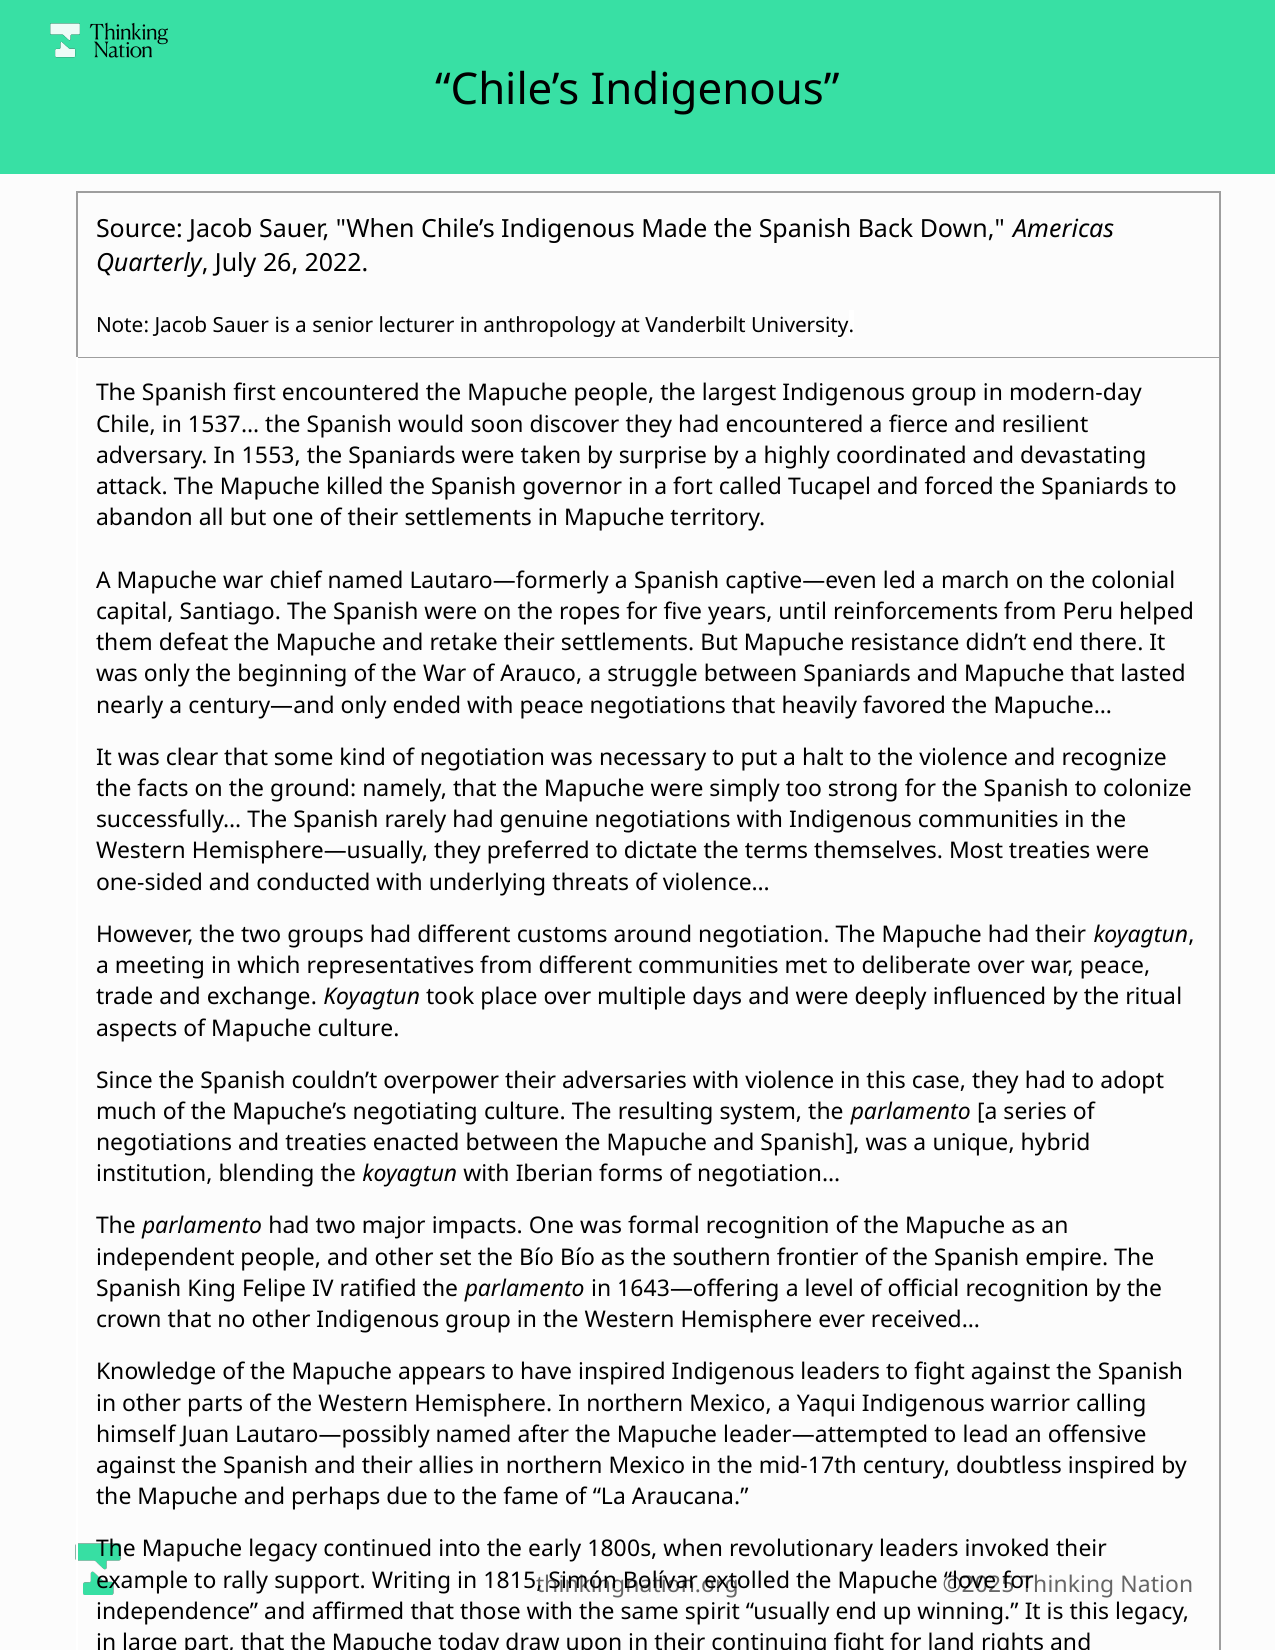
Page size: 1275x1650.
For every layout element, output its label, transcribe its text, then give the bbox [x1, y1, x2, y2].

picture [62, 1533, 134, 1605]
text_box “Chile’s Indigenous” [0, 0, 1275, 174]
table_header Source: Jacob Sauer, "When Chile’s Indigenous Made the Spanish Back Down," Americas Quarterly, July 26, 2022. Note: Jacob Sauer is a senior lecturer in anthropology at Vanderbilt University. [78, 193, 1219, 357]
picture [36, 12, 172, 69]
table_cell The Spanish first encountered the Mapuche people, the largest Indigenous group in modern-day Chile, in 1537… the Spanish would soon discover they had encountered a fierce and resilient adversary. In 1553, the Spaniards were taken by surprise by a highly coordinated and devastating attack. The Mapuche killed the Spanish governor in a fort called Tucapel and forced the Spaniards to abandon all but one of their settlements in Mapuche territory. A Mapuche war chief named Lautaro—formerly a Spanish captive—even led a march on the colonial capital, Santiago. The Spanish were on the ropes for five years, until reinforcements from Peru helped them defeat the Mapuche and retake their settlements. But Mapuche resistance didn’t end there. It was only the beginning of the War of Arauco, a struggle between Spaniards and Mapuche that lasted nearly a century—and only ended with peace negotiations that heavily favored the Mapuche… It was clear that some kind of negotiation was necessary to put a halt to the violence and recognize the facts on the ground: namely, that the Mapuche were simply too strong for the Spanish to colonize successfully… The Spanish rarely had genuine negotiations with Indigenous communities in the Western Hemisphere—usually, they preferred to dictate the terms themselves. Most treaties were one-sided and conducted with underlying threats of violence… However, the two groups had different customs around negotiation. The Mapuche had their koyagtun, a meeting in which representatives from different communities met to deliberate over war, peace, trade and exchange. Koyagtun took place over multiple days and were deeply influenced by the ritual aspects of Mapuche culture. Since the Spanish couldn’t overpower their adversaries with violence in this case, they had to adopt much of the Mapuche’s negotiating culture. The resulting system, the parlamento [a series of negotiations and treaties enacted between the Mapuche and Spanish], was a unique, hybrid institution, blending the koyagtun with Iberian forms of negotiation… The parlamento had two major impacts. One was formal recognition of the Mapuche as an independent people, and other set the Bío Bío as the southern frontier of the Spanish empire. The Spanish King Felipe IV ratified the parlamento in 1643—offering a level of official recognition by the crown that no other Indigenous group in the Western Hemisphere ever received… Knowledge of the Mapuche appears to have inspired Indigenous leaders to fight against the Spanish in other parts of the Western Hemisphere. In northern Mexico, a Yaqui Indigenous warrior calling himself Juan Lautaro—possibly named after the Mapuche leader—attempted to lead an offensive against the Spanish and their allies in northern Mexico in the mid-17th century, doubtless inspired by the Mapuche and perhaps due to the fame of “La Araucana.” The Mapuche legacy continued into the early 1800s, when revolutionary leaders invoked their example to rally support. Writing in 1815, Simón Bolívar extolled the Mapuche “love for independence” and affirmed that those with the same spirit “usually end up winning.” It is this legacy, in large part, that the Mapuche today draw upon in their continuing fight for land rights and autonomy. [78, 358, 1219, 1650]
